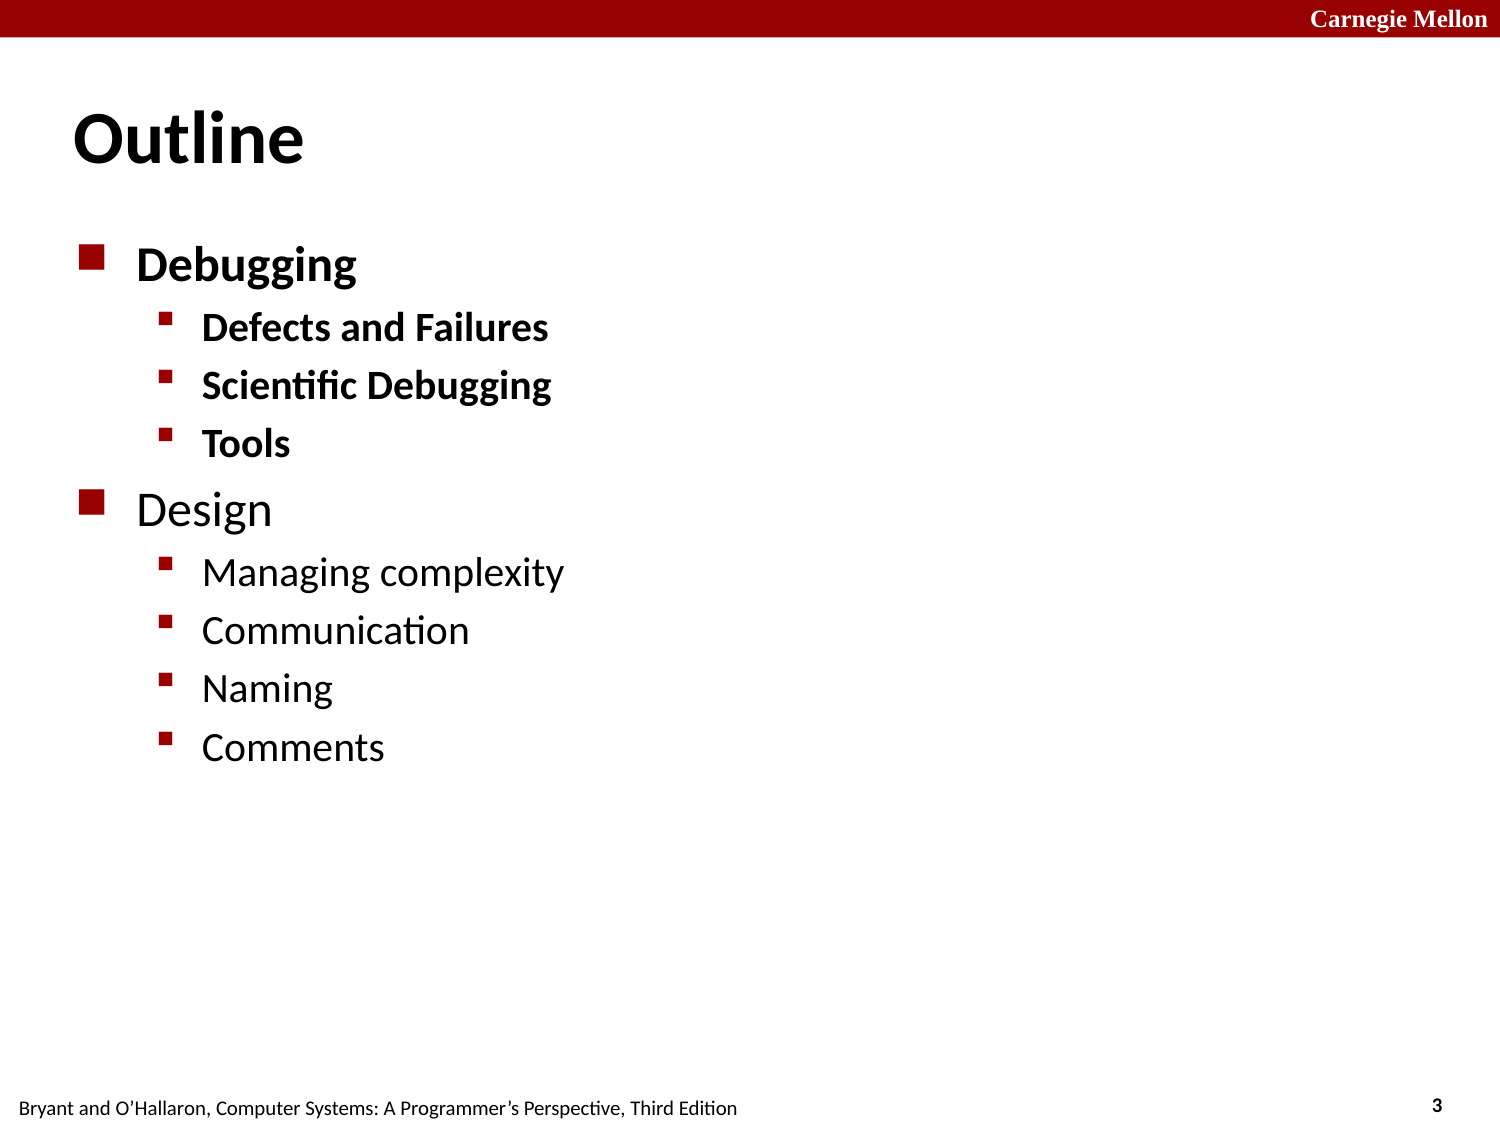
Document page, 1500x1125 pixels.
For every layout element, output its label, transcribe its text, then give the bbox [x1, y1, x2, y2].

title Outline [58, 71, 1305, 197]
list Debugging Defects and Failures Scientific Debugging Tools Design Managing complexity Communication Naming Comments [64, 223, 1361, 1040]
